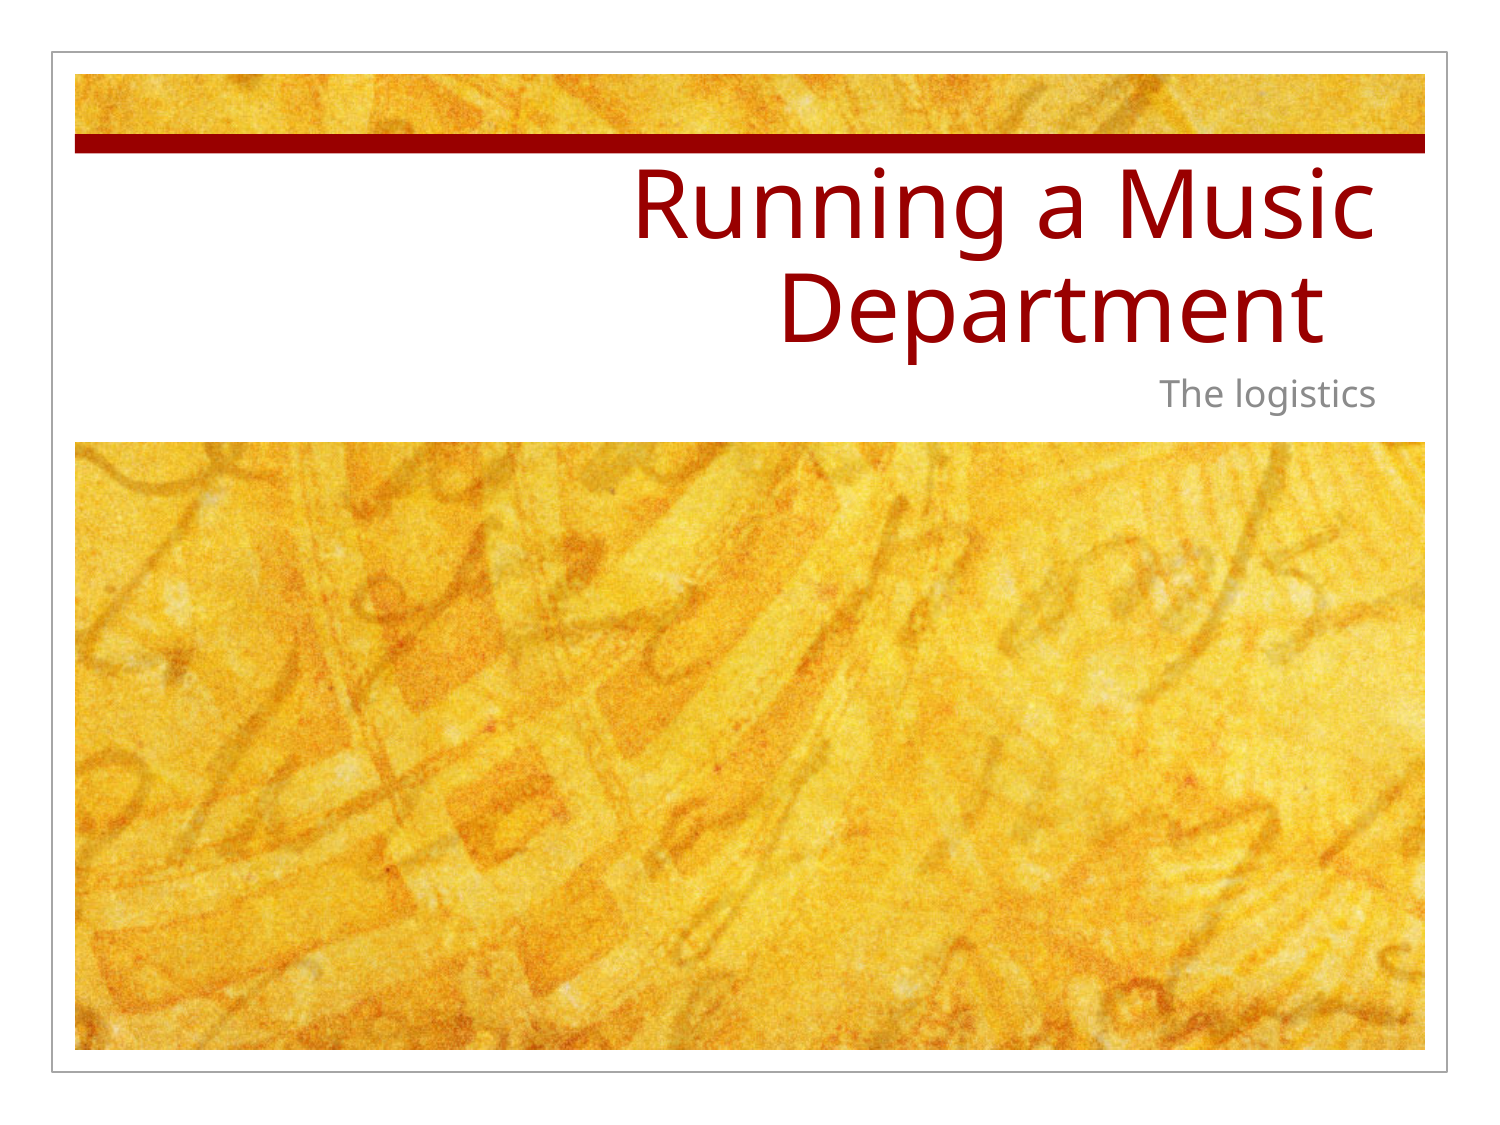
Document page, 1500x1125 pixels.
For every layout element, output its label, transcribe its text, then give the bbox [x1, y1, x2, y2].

subtitle The logistics [112, 362, 1392, 439]
title Running a Music Department [112, 158, 1392, 362]
picture [75, 74, 1425, 134]
picture [75, 442, 1425, 1050]
